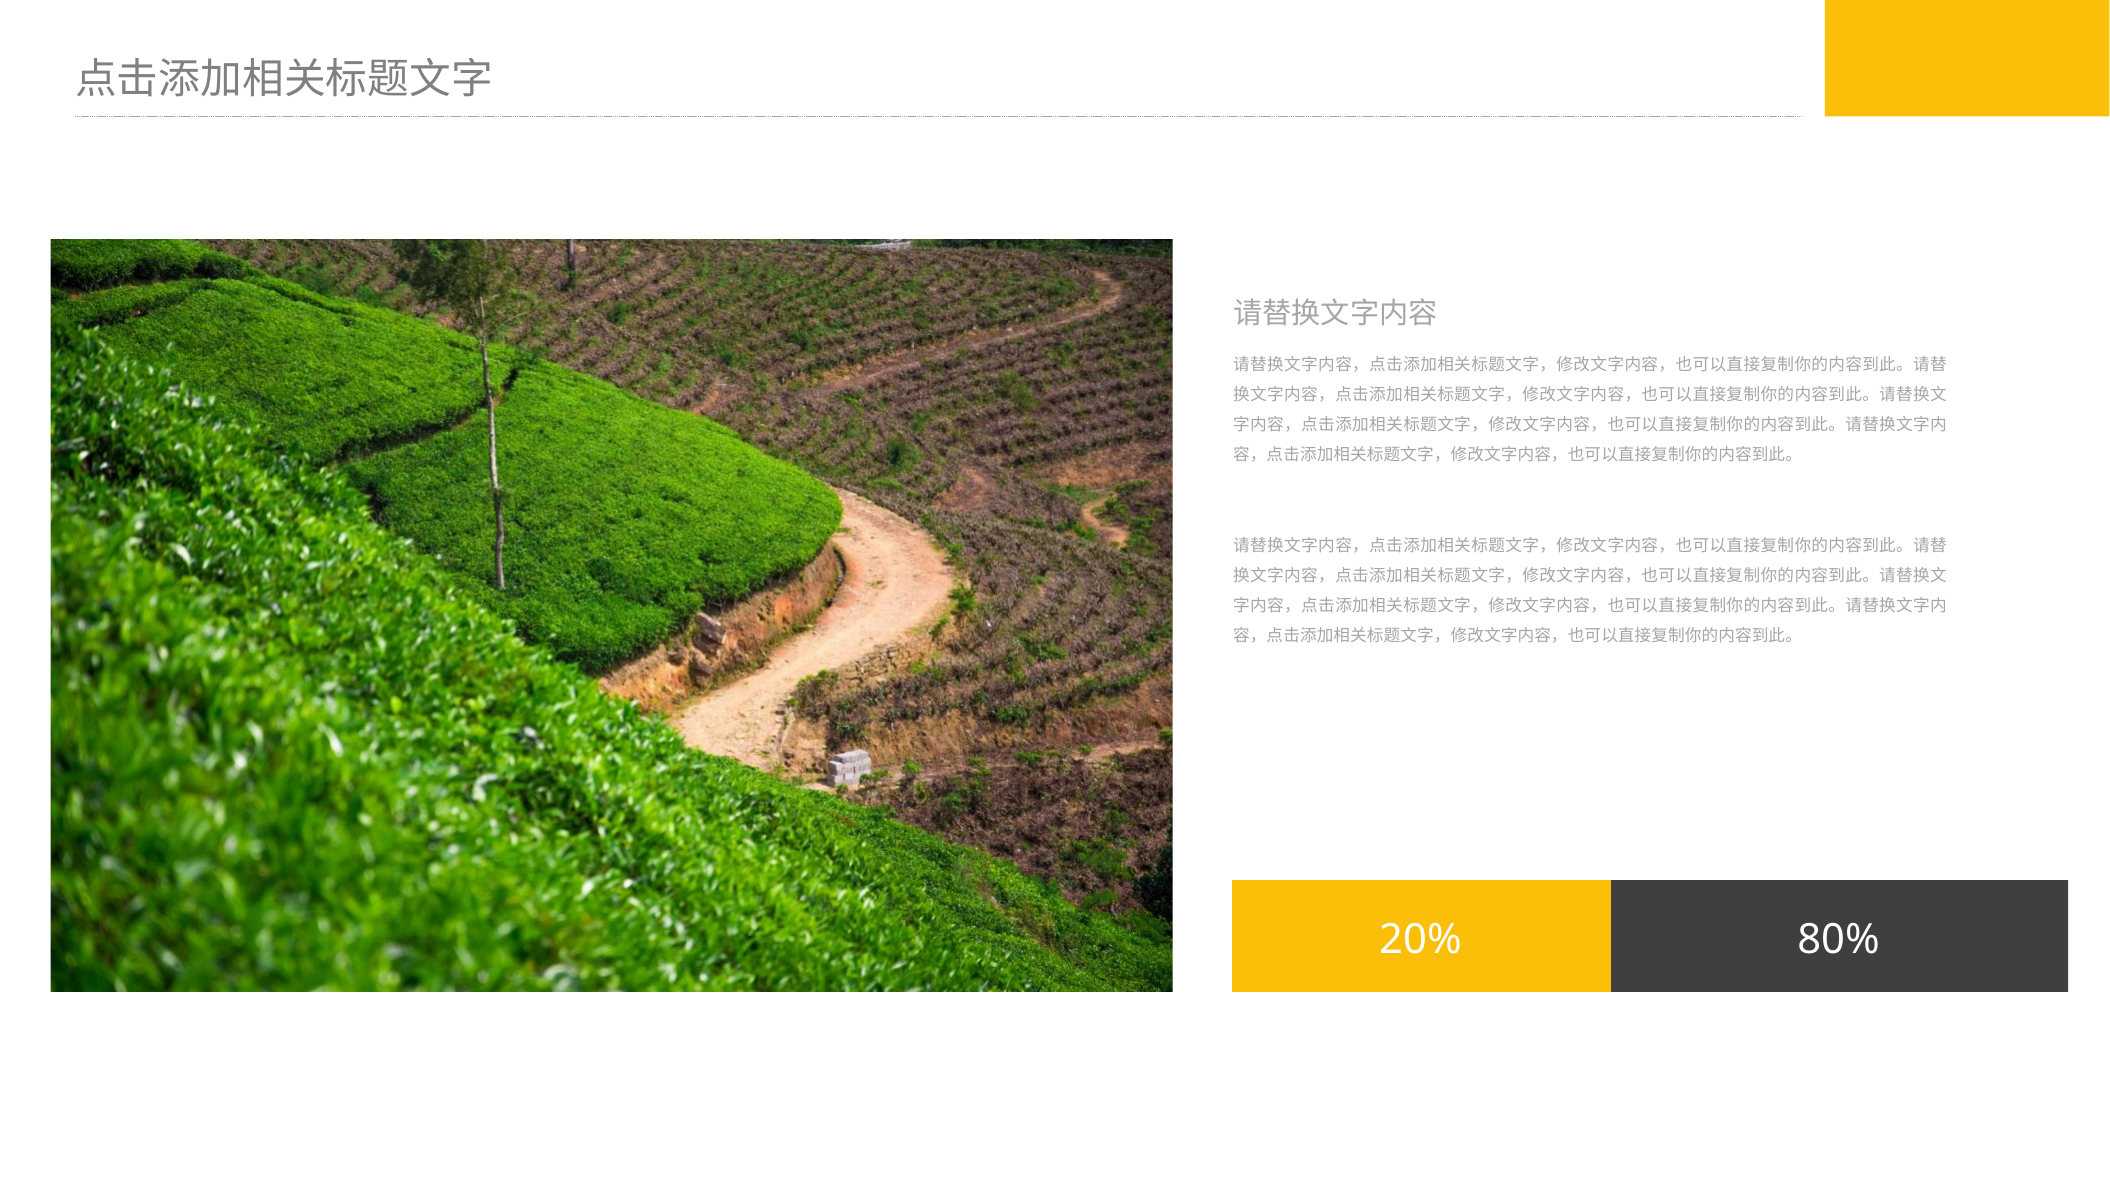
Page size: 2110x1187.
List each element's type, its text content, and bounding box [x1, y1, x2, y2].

text_box [1610, 879, 2069, 993]
text_box [1231, 879, 1610, 993]
text_box 20% [1364, 904, 1519, 969]
text_box 80% [1782, 904, 1937, 969]
text_box 请替换文字内容，点击添加相关标题文字，修改文字内容，也可以直接复制你的内容到此。请替换文字内容，点击添加相关标题文字，修改文字内容，也可以直接复制你的内容到此。请替换文字内容，点击添加相关标题文字，修改文字内容，也可以直接复制你的内容到此。请替换文字内容，点击添加相关标题文字，修改文字内容，也可以直接复制你的内容到此。 [1217, 336, 1964, 461]
text_box 点击添加相关标题文字 [59, 44, 563, 107]
text_box 请替换文字内容，点击添加相关标题文字，修改文字内容，也可以直接复制你的内容到此。请替换文字内容，点击添加相关标题文字，修改文字内容，也可以直接复制你的内容到此。请替换文字内容，点击添加相关标题文字，修改文字内容，也可以直接复制你的内容到此。请替换文字内容，点击添加相关标题文字，修改文字内容，也可以直接复制你的内容到此。 [1217, 517, 1964, 642]
text_box [50, 238, 1174, 993]
text_box 请替换文字内容 [1217, 286, 1519, 336]
